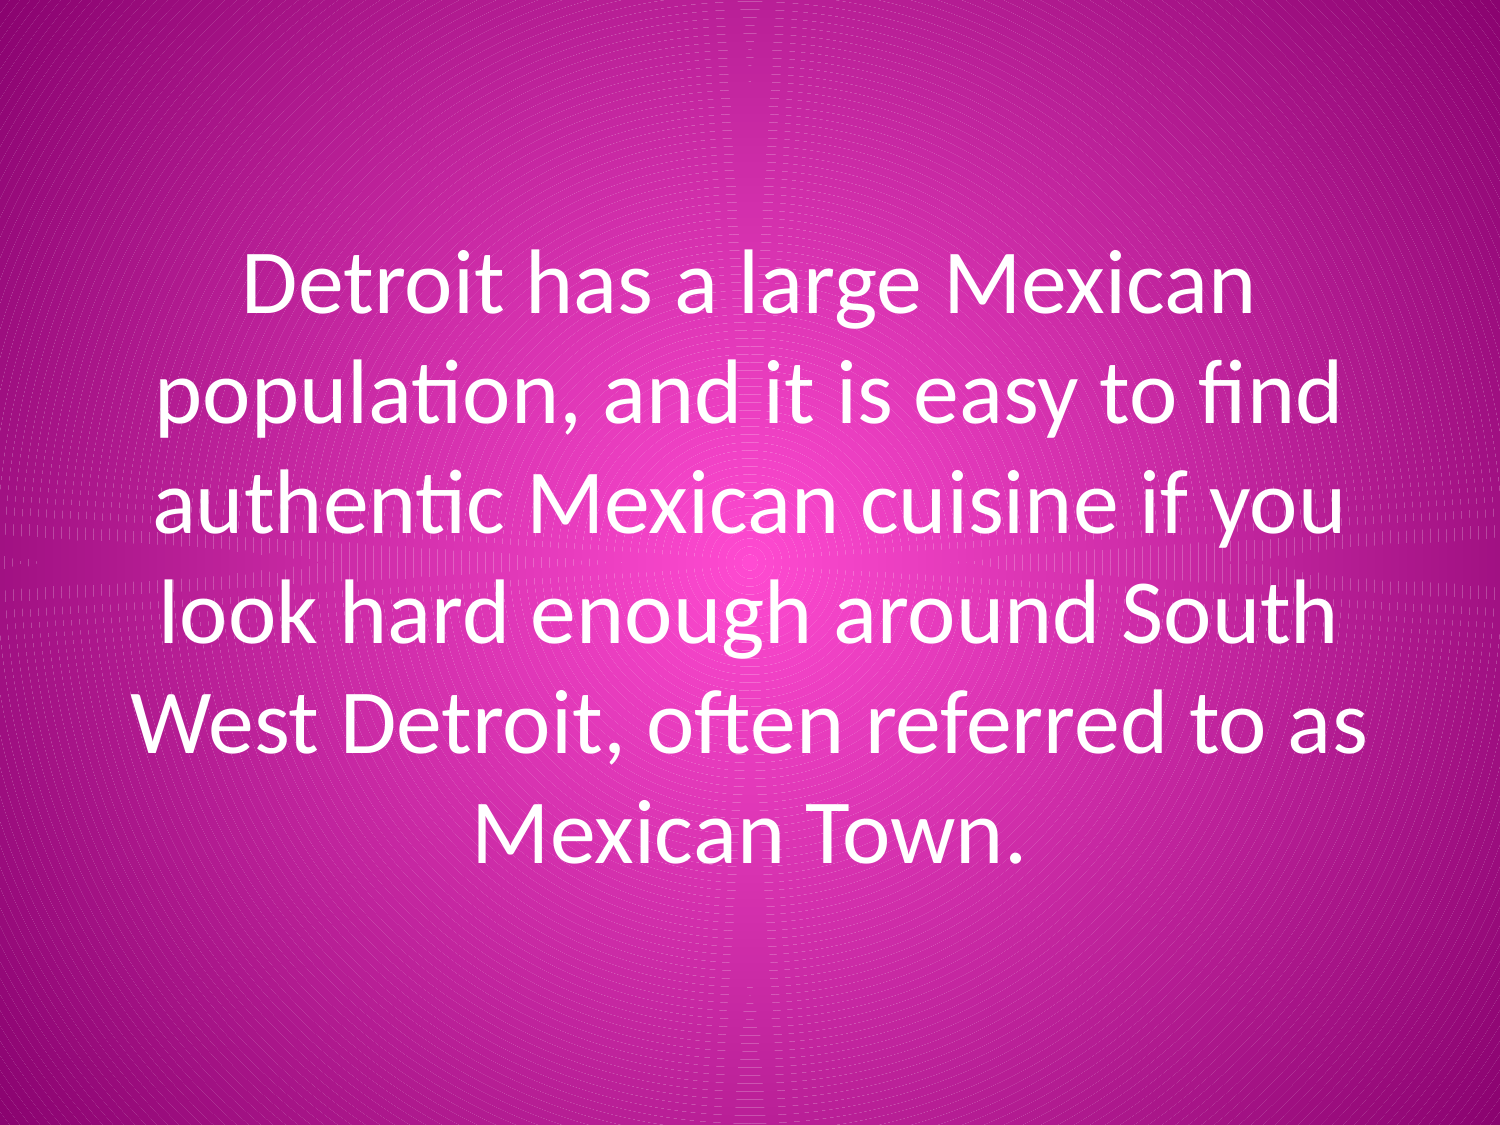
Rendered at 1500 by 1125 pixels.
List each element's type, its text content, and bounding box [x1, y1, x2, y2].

title Detroit has a large Mexican population, and it is easy to find authentic Mexican cuisine if you look hard enough around South West Detroit, often referred to as Mexican Town. [75, 45, 1425, 1060]
